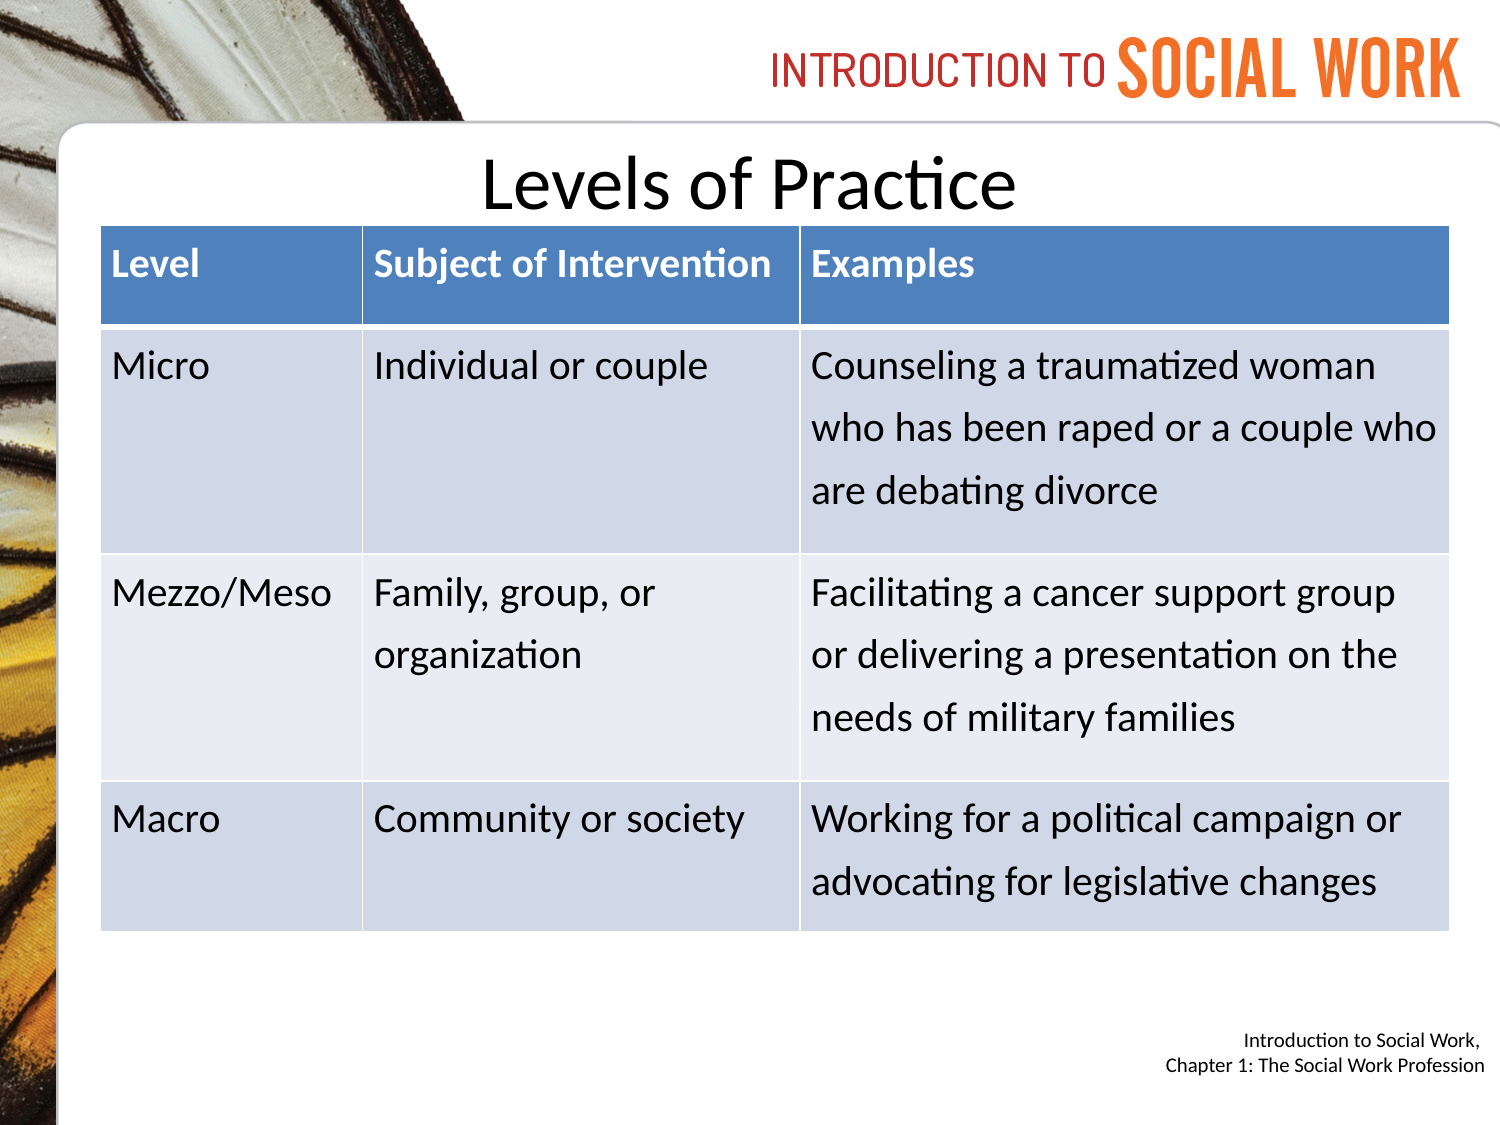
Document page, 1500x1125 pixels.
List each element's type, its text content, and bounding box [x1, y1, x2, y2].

table_cell Micro [101, 330, 362, 553]
table_header Level [101, 226, 362, 324]
table_cell Counseling a traumatized woman who has been raped or a couple who are debating divorce [801, 330, 1449, 553]
table_cell Community or society [363, 782, 799, 931]
picture [0, 0, 1500, 1125]
text_box Introduction to Social Work, Chapter 1: The Social Work Profession [749, 1018, 1500, 1084]
table_cell Family, group, or organization [363, 555, 799, 780]
table_header Examples [801, 226, 1449, 324]
title Levels of Practice [75, 125, 1425, 233]
table_header Subject of Intervention [363, 226, 799, 324]
table_cell Mezzo/Meso [101, 555, 362, 780]
table_cell Facilitating a cancer support group or delivering a presentation on the needs of military families [801, 555, 1449, 780]
table_cell Working for a political campaign or advocating for legislative changes [801, 782, 1449, 931]
table_cell Individual or couple [363, 330, 799, 553]
table_cell Macro [101, 782, 362, 931]
